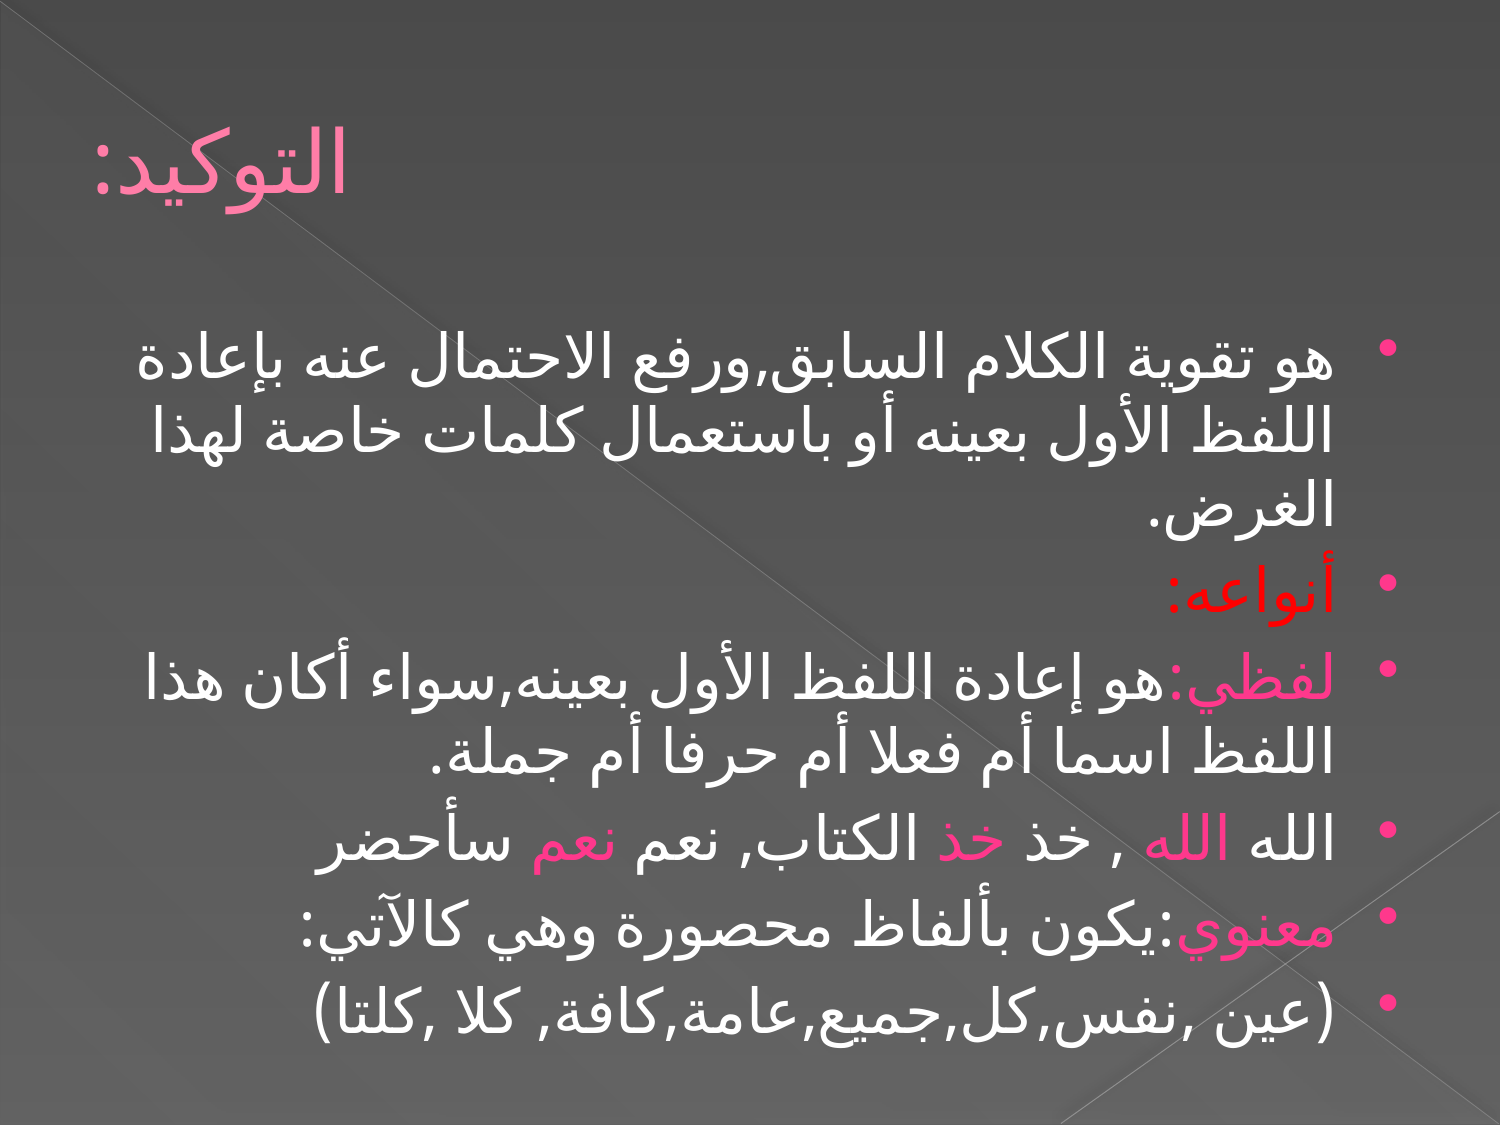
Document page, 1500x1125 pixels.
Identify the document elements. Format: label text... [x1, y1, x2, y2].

title التوكيد: [75, 43, 1425, 274]
list هو تقوية الكلام السابق,ورفع الاحتمال عنه بإعادة اللفظ الأول بعينه أو باستعمال كلمات خاصة لهذا الغرض. أنواعه: لفظي:هو إعادة اللفظ الأول بعينه,سواء أكان هذا اللفظ اسما أم فعلا أم حرفا أم جملة. الله الله , خذ خذ الكتاب, نعم نعم سأحضر معنوي:يكون بألفاظ محصورة وهي كالآتي: (عين ,نفس,كل,جميع,عامة,كافة, كلا ,كلتا) [75, 308, 1425, 1059]
